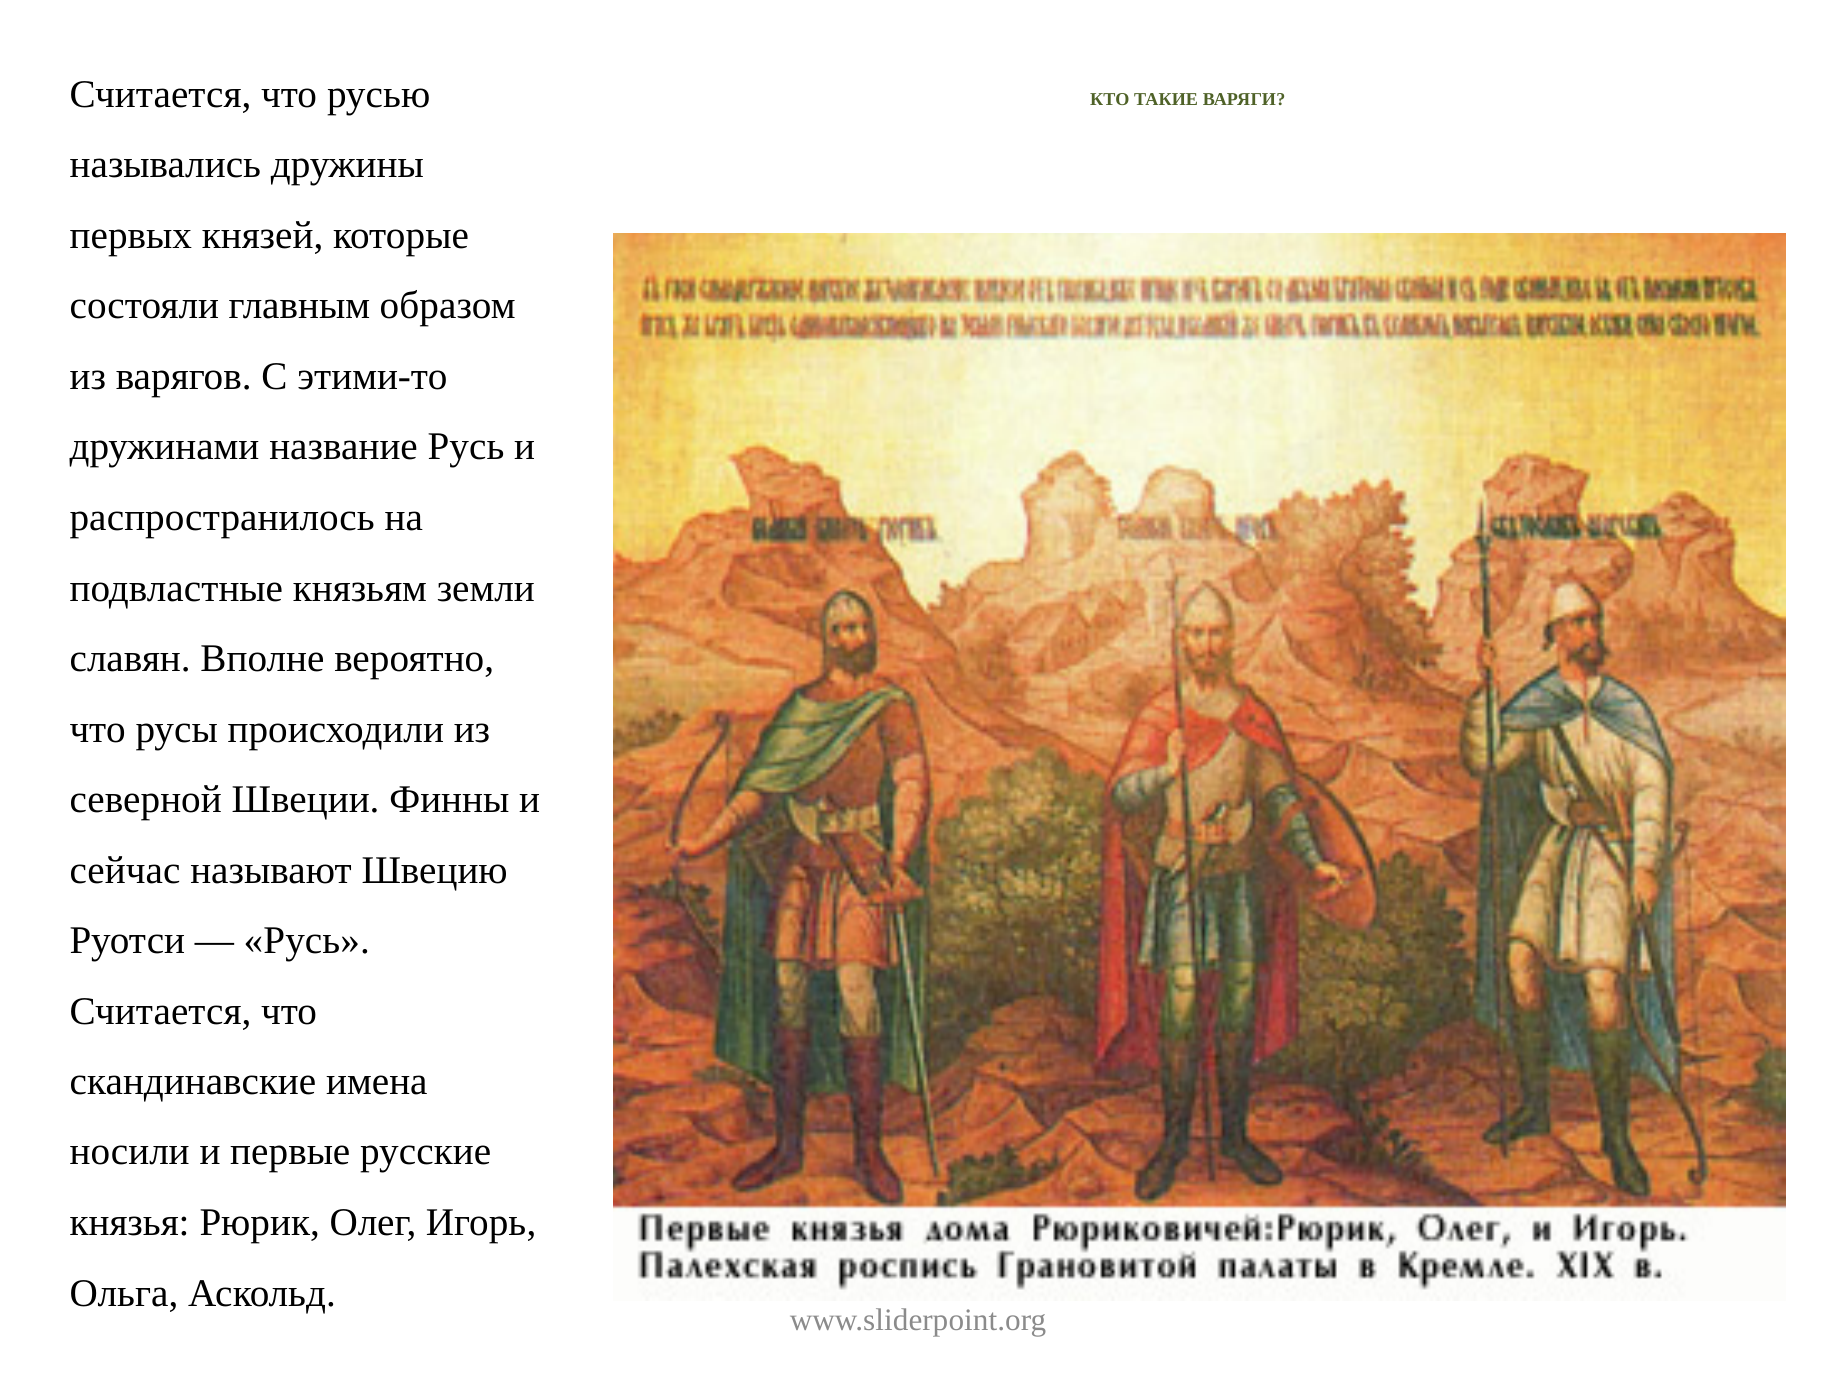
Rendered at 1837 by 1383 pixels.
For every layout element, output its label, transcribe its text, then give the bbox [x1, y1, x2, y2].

footer www.sliderpoint.org [627, 1309, 1210, 1355]
list Считается, что русью назывались дружины первых князей, которые состояли главным образом из варягов. С этими-то дружинами название Русь и распространилось на подвластные князьям земли славян. Вполне вероятно, что русы происходили из северной Швеции. Финны и сейчас называют Швецию Руотси — «Русь». Считается, что скандинавские имена носили и первые русские князья: Рюрик, Олег, Игорь, Ольга, Аскольд. [51, 34, 567, 1324]
title КТО ТАКИЕ ВАРЯГИ? [623, 53, 1753, 142]
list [613, 233, 1786, 1301]
